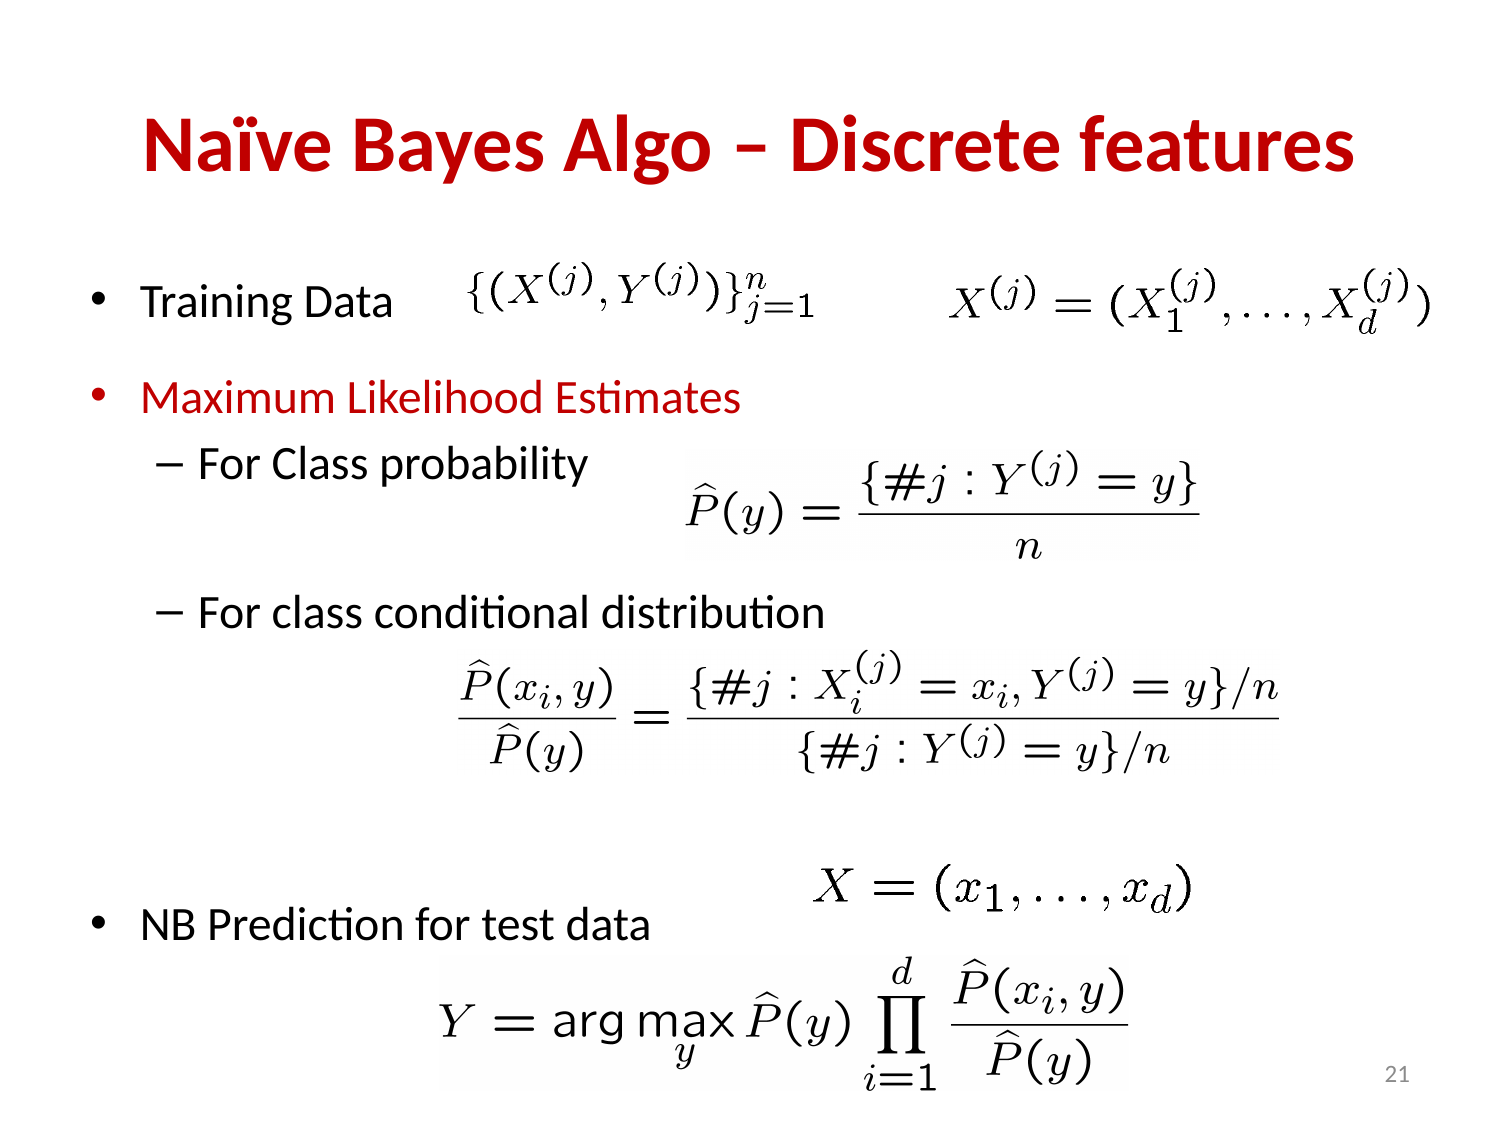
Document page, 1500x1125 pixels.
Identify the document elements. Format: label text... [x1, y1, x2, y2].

slide_number 21 [1074, 1042, 1425, 1103]
list Training Data Maximum Likelihood Estimates For Class probability For class conditional distribution NB Prediction for test data [75, 262, 1425, 963]
picture [812, 864, 1192, 913]
title Naïve Bayes Algo – Discrete features [75, 45, 1425, 233]
picture [439, 954, 1129, 1091]
picture [465, 262, 826, 326]
picture [948, 267, 1430, 335]
picture [685, 449, 1201, 561]
picture [457, 649, 1280, 776]
